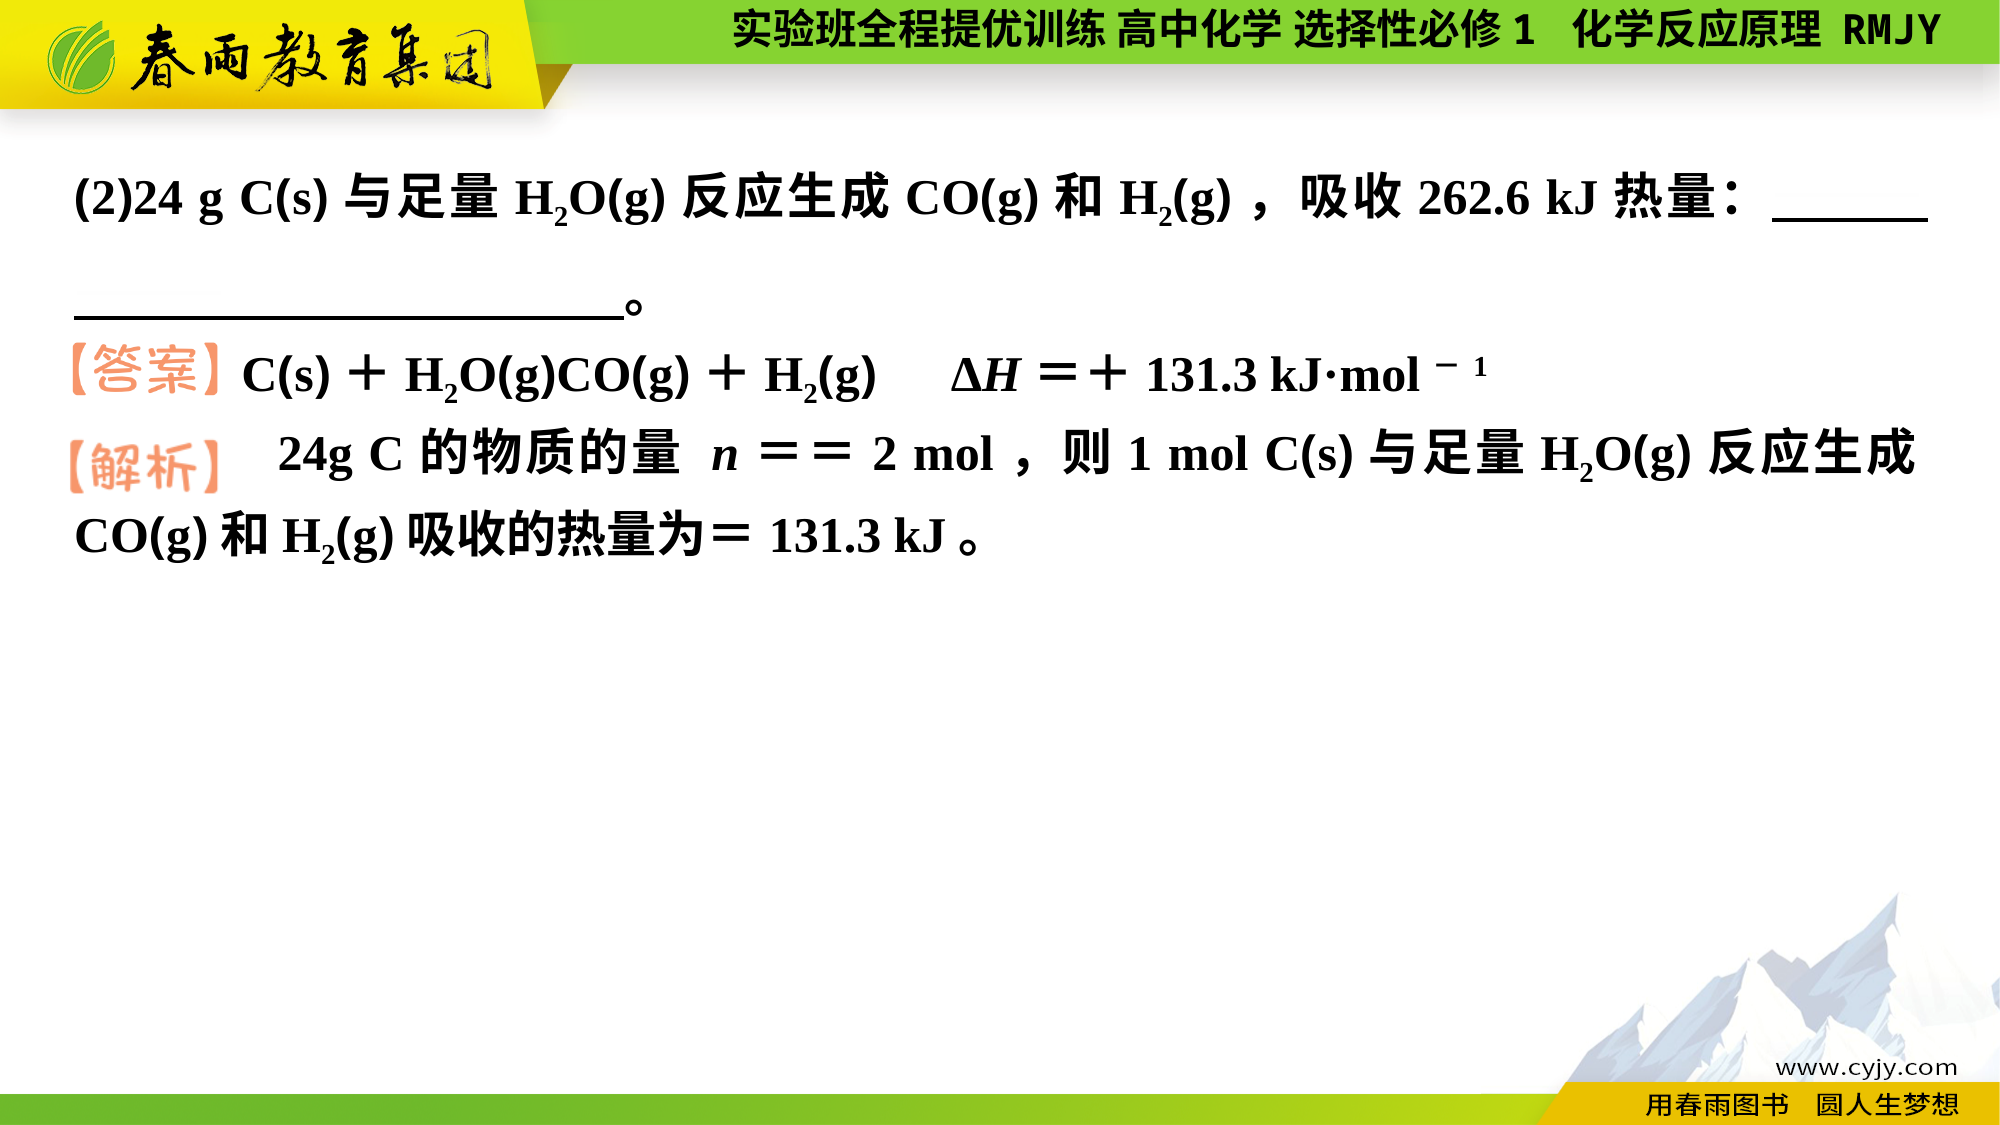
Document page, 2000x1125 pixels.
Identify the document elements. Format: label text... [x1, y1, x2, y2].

picture [0, 0, 2000, 1125]
list (2)24 g C(s)与足量H2O(g)反应生成CO(g)和H2(g)，吸收262.6 kJ热量：—————— 。 [59, 122, 1944, 308]
